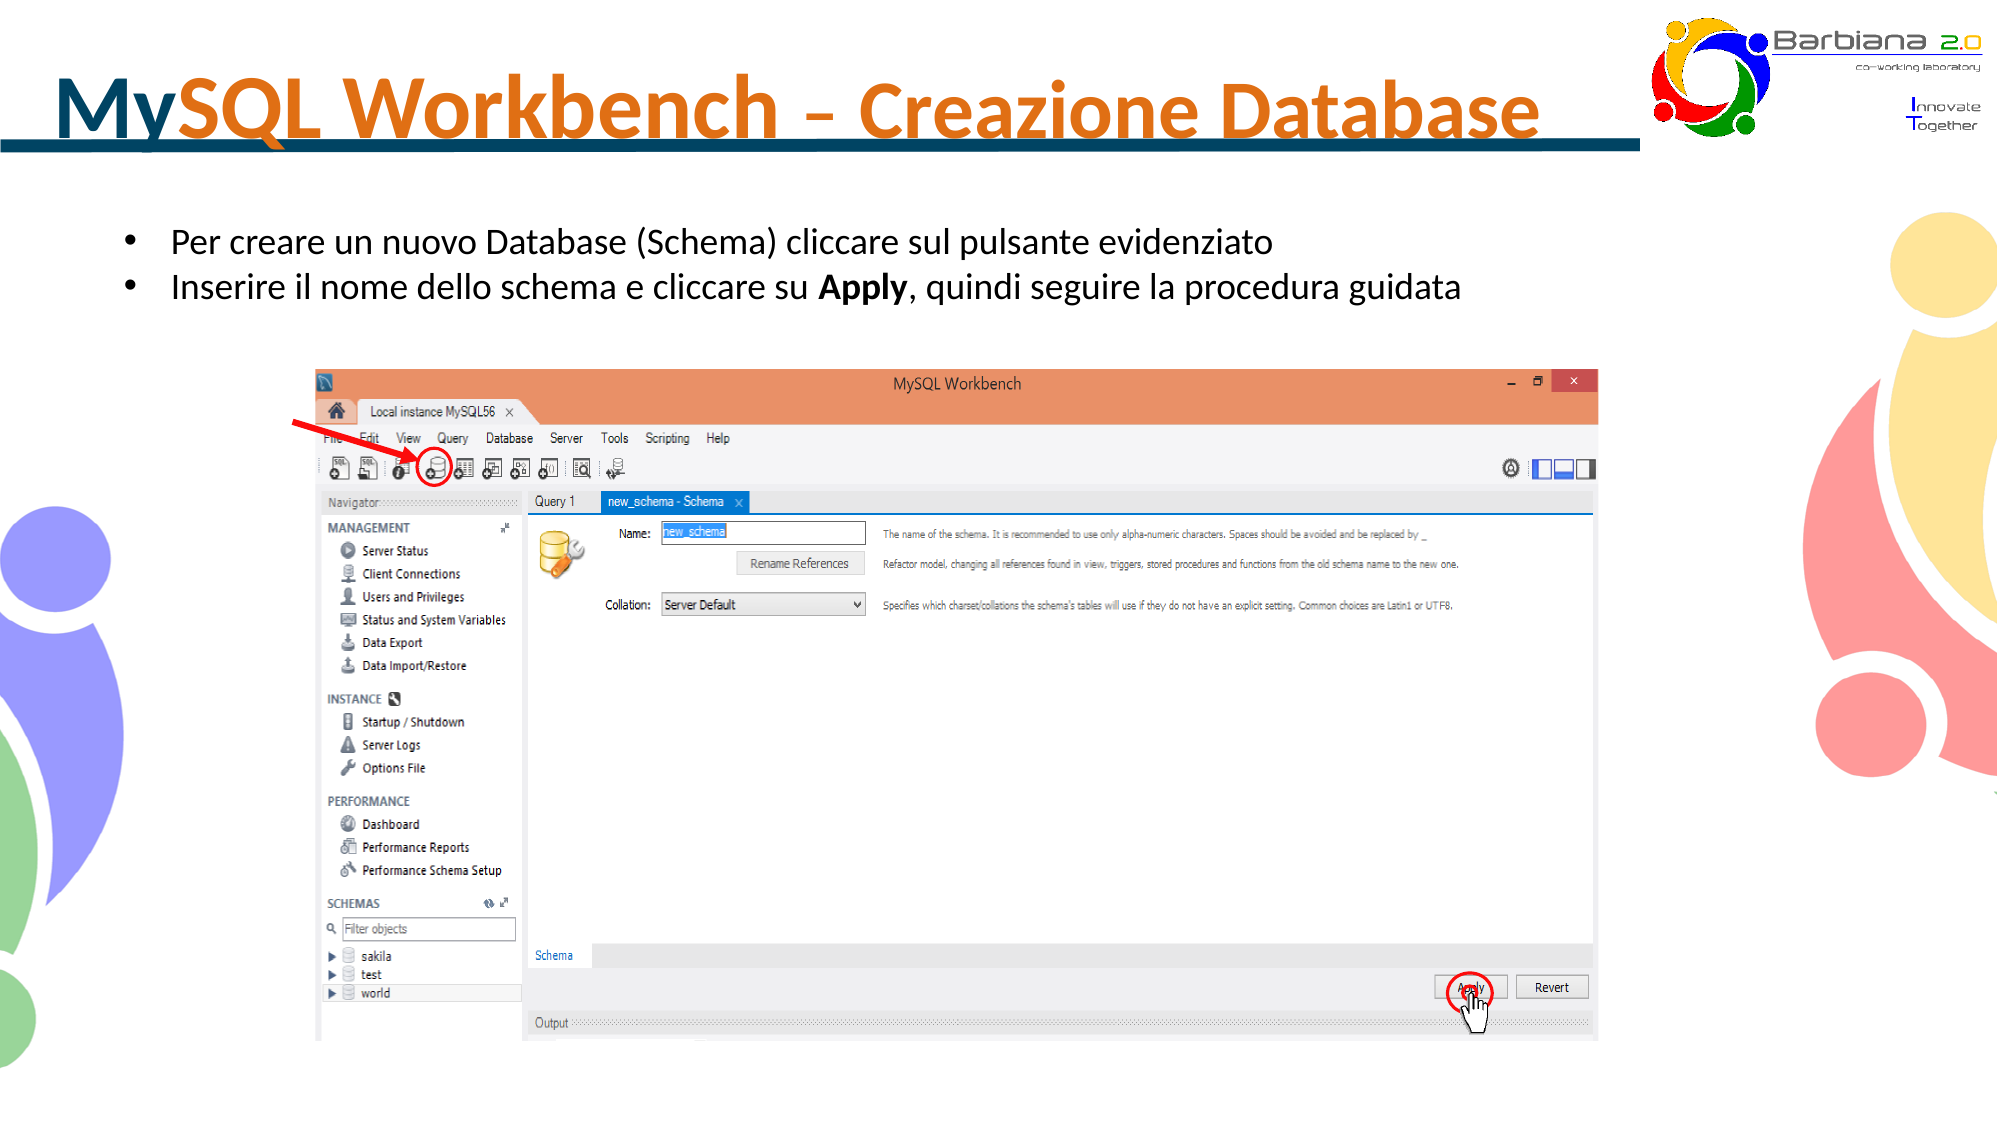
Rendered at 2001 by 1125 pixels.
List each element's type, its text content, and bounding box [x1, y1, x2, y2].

text_box MySQL Workbench – Creazione Database [38, 39, 1557, 165]
picture [0, 0, 2001, 1125]
text_box Per creare un nuovo Database (Schema) cliccare sul pulsante evidenziato Inserire il nome dello schema e cliccare su Apply, quindi seguire la procedura guidata [109, 209, 1805, 315]
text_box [292, 421, 420, 461]
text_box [1447, 972, 1496, 1035]
